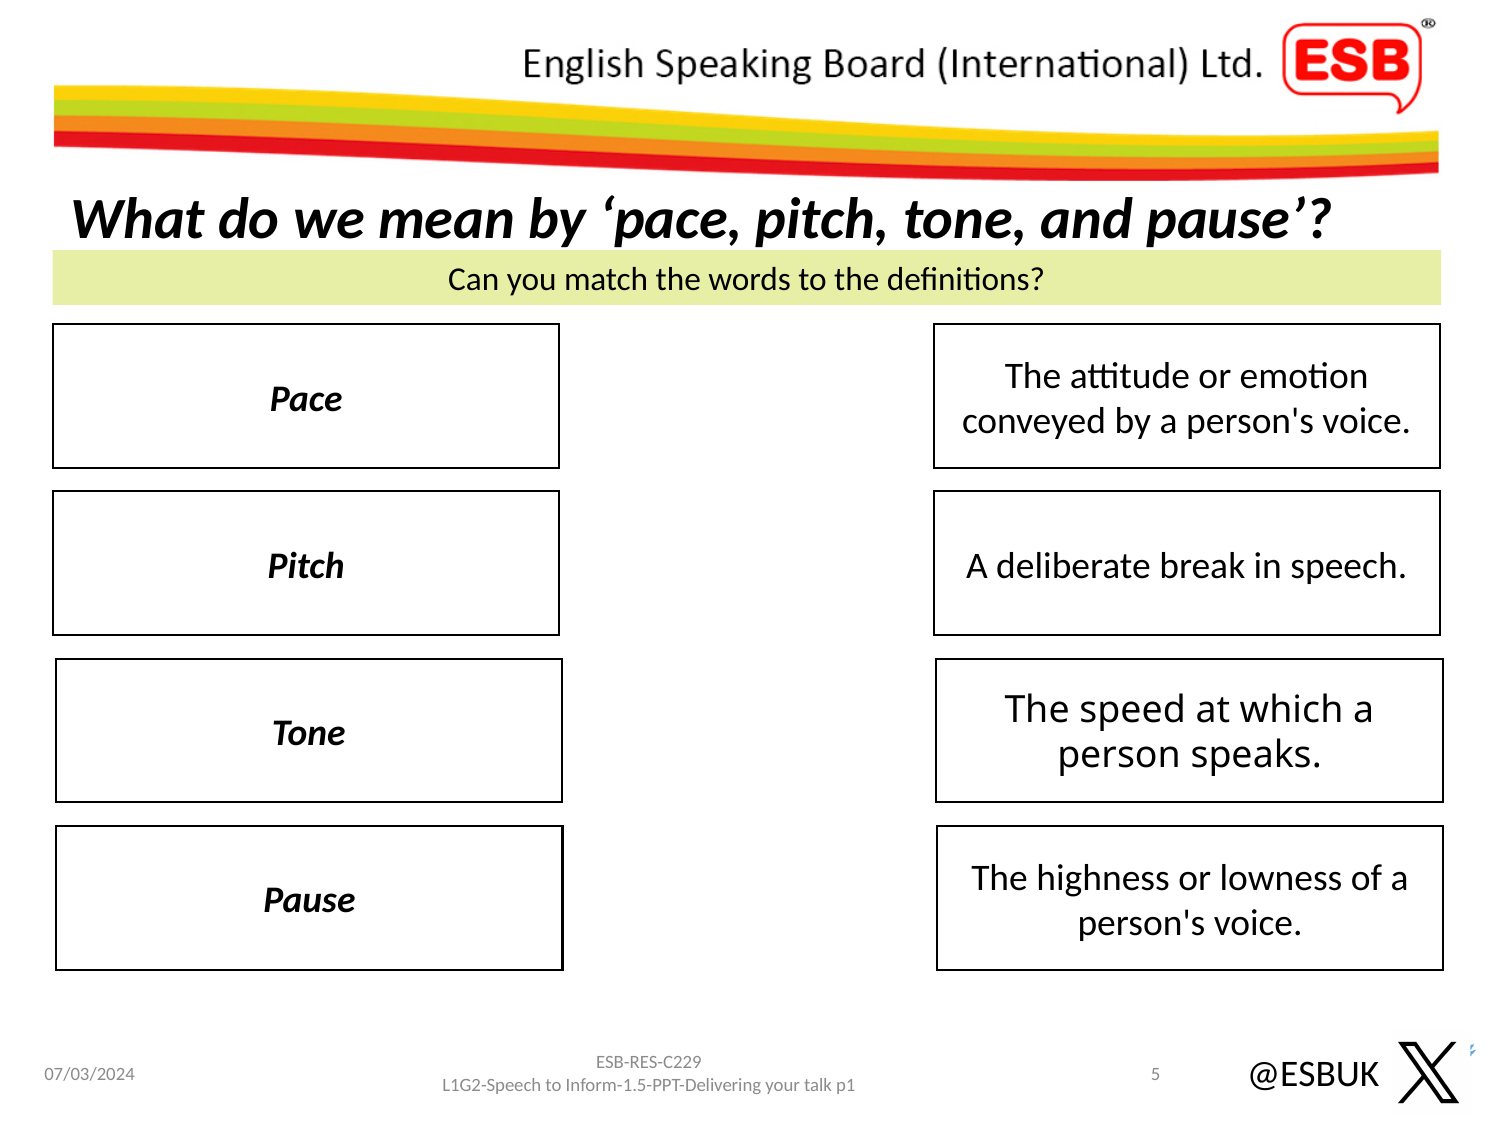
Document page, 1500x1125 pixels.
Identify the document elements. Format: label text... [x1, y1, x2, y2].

text_box Pause [55, 825, 564, 971]
text_box A deliberate break in speech. [933, 490, 1441, 636]
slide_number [29, 1042, 367, 1103]
text_box The speed at which a person speaks. [935, 658, 1444, 803]
text_box Pitch [52, 490, 560, 636]
title What do we mean by ‘pace, pitch, tone, and pause’? [55, 160, 1450, 279]
text_box Can you match the words to the definitions? [52, 250, 1442, 305]
text_box Pace [52, 323, 560, 469]
text_box The attitude or emotion conveyed by a person's voice. [933, 323, 1441, 469]
text_box Tone [55, 658, 563, 803]
slide_number 5 [930, 1042, 1176, 1103]
text_box The highness or lowness of a person's voice. [936, 825, 1444, 971]
footer ESB-RES-C229 L1G2-Speech to Inform-1.5-PPT-Delivering your talk p1 [395, 1042, 902, 1103]
picture [0, 0, 1500, 189]
picture [1390, 1029, 1476, 1116]
